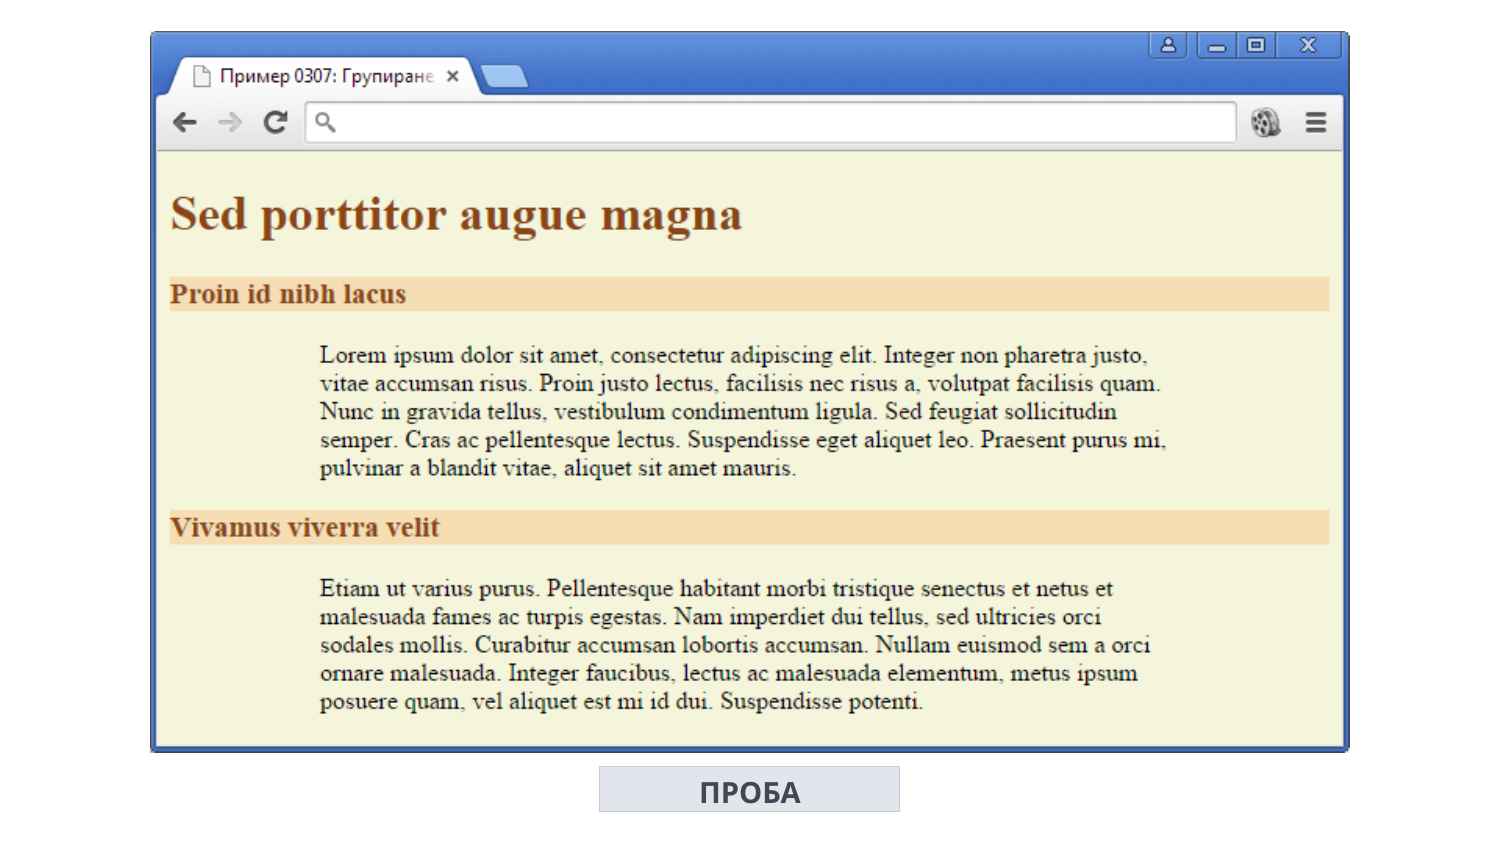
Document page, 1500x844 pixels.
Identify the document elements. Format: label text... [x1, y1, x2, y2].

picture [149, 31, 1351, 753]
text_box ПРОБА [599, 766, 900, 812]
